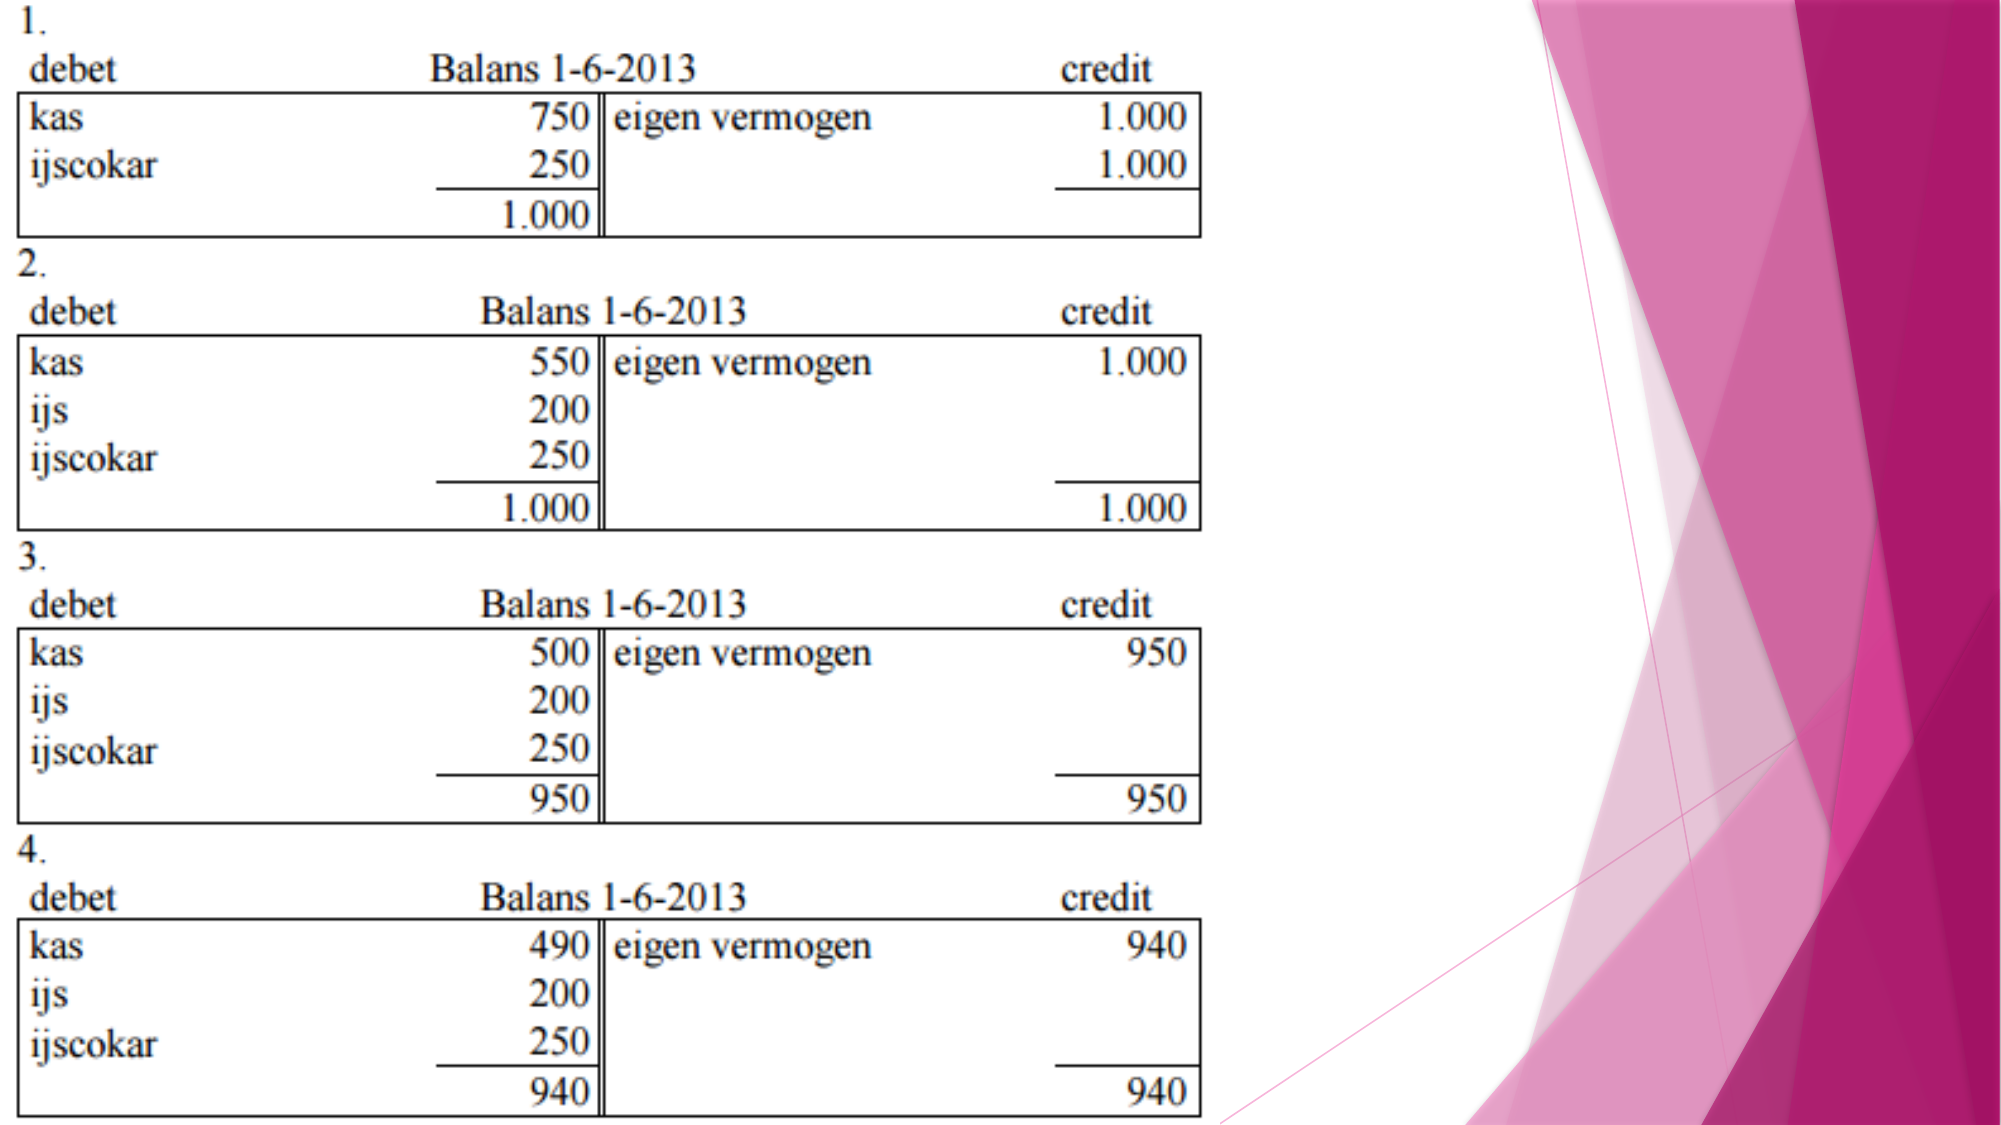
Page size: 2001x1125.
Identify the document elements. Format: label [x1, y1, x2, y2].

picture [0, 3, 1221, 1125]
